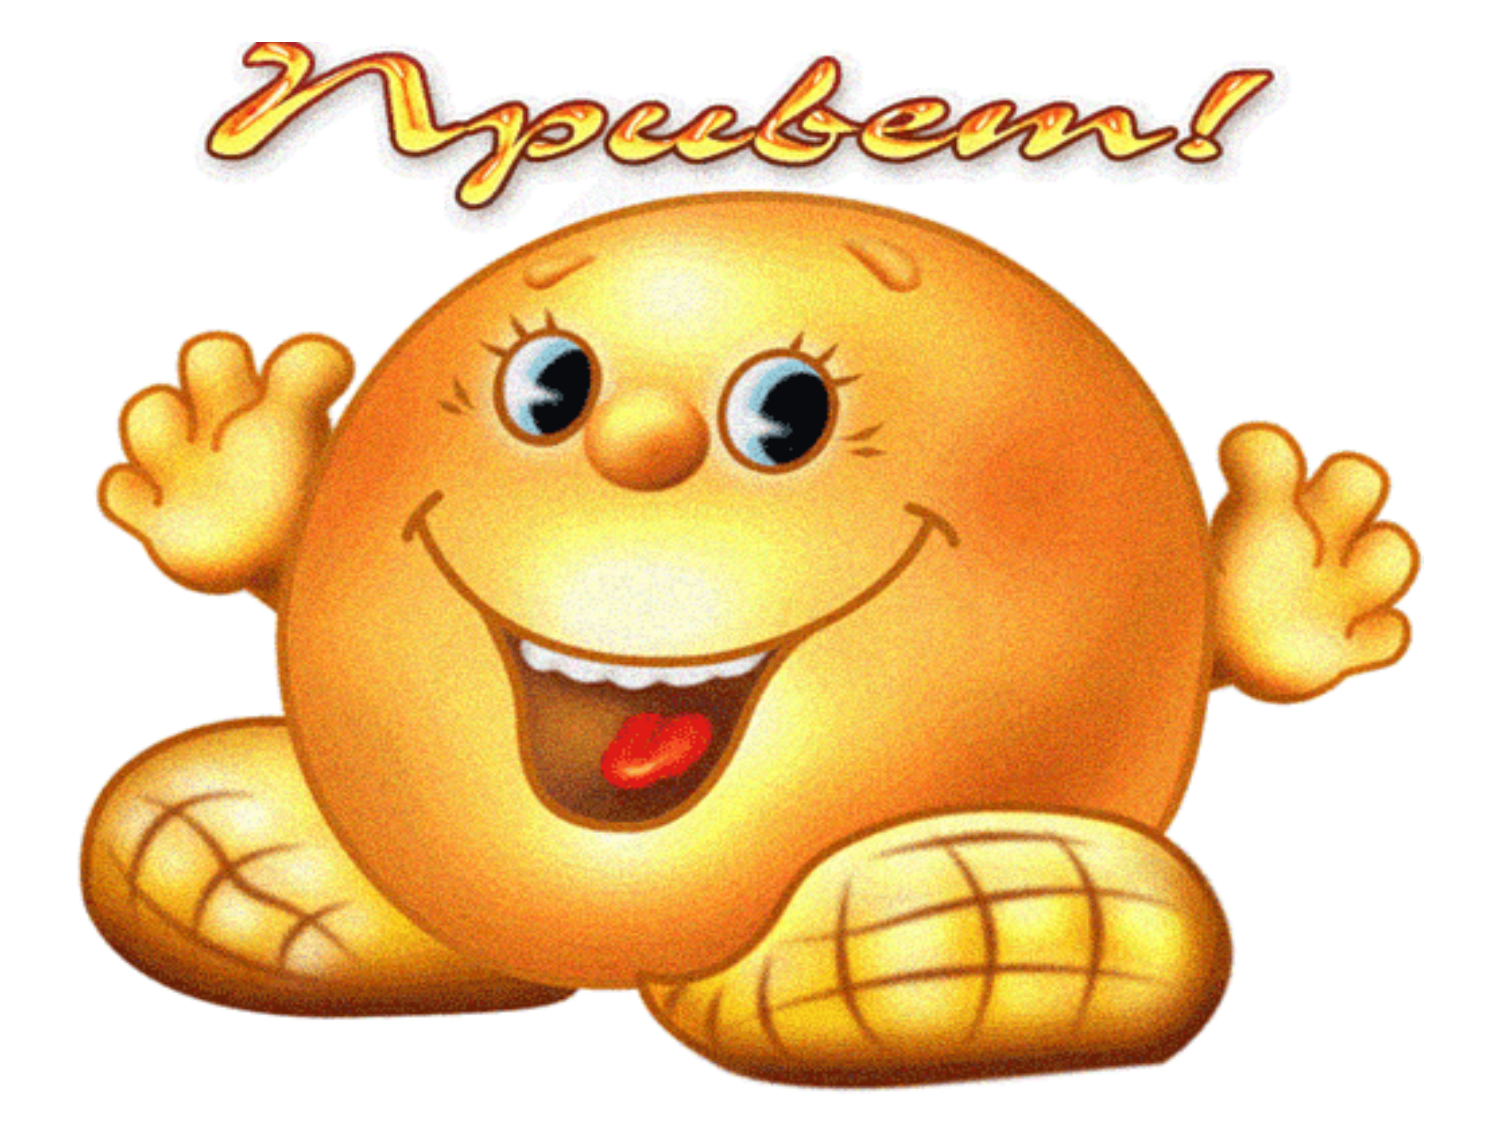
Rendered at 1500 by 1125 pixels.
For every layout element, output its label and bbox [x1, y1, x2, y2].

picture [76, 42, 1424, 1095]
